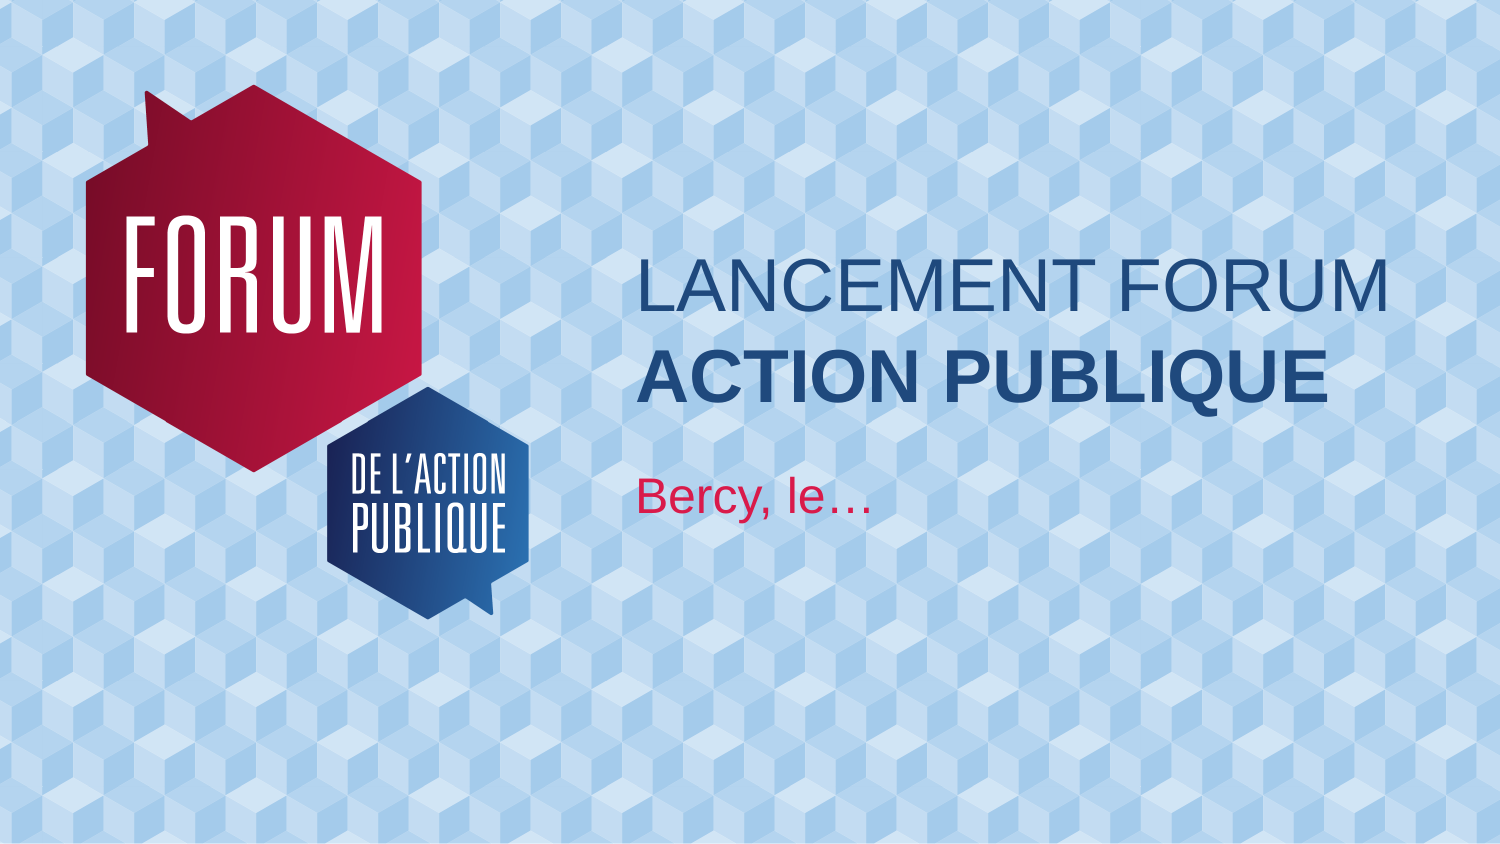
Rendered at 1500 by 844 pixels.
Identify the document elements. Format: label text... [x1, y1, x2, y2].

title LANCEMENT FORUM ACTION PUBLIQUE [620, 209, 1424, 443]
picture [0, 0, 1500, 844]
subtitle Bercy, le… [620, 445, 1240, 662]
